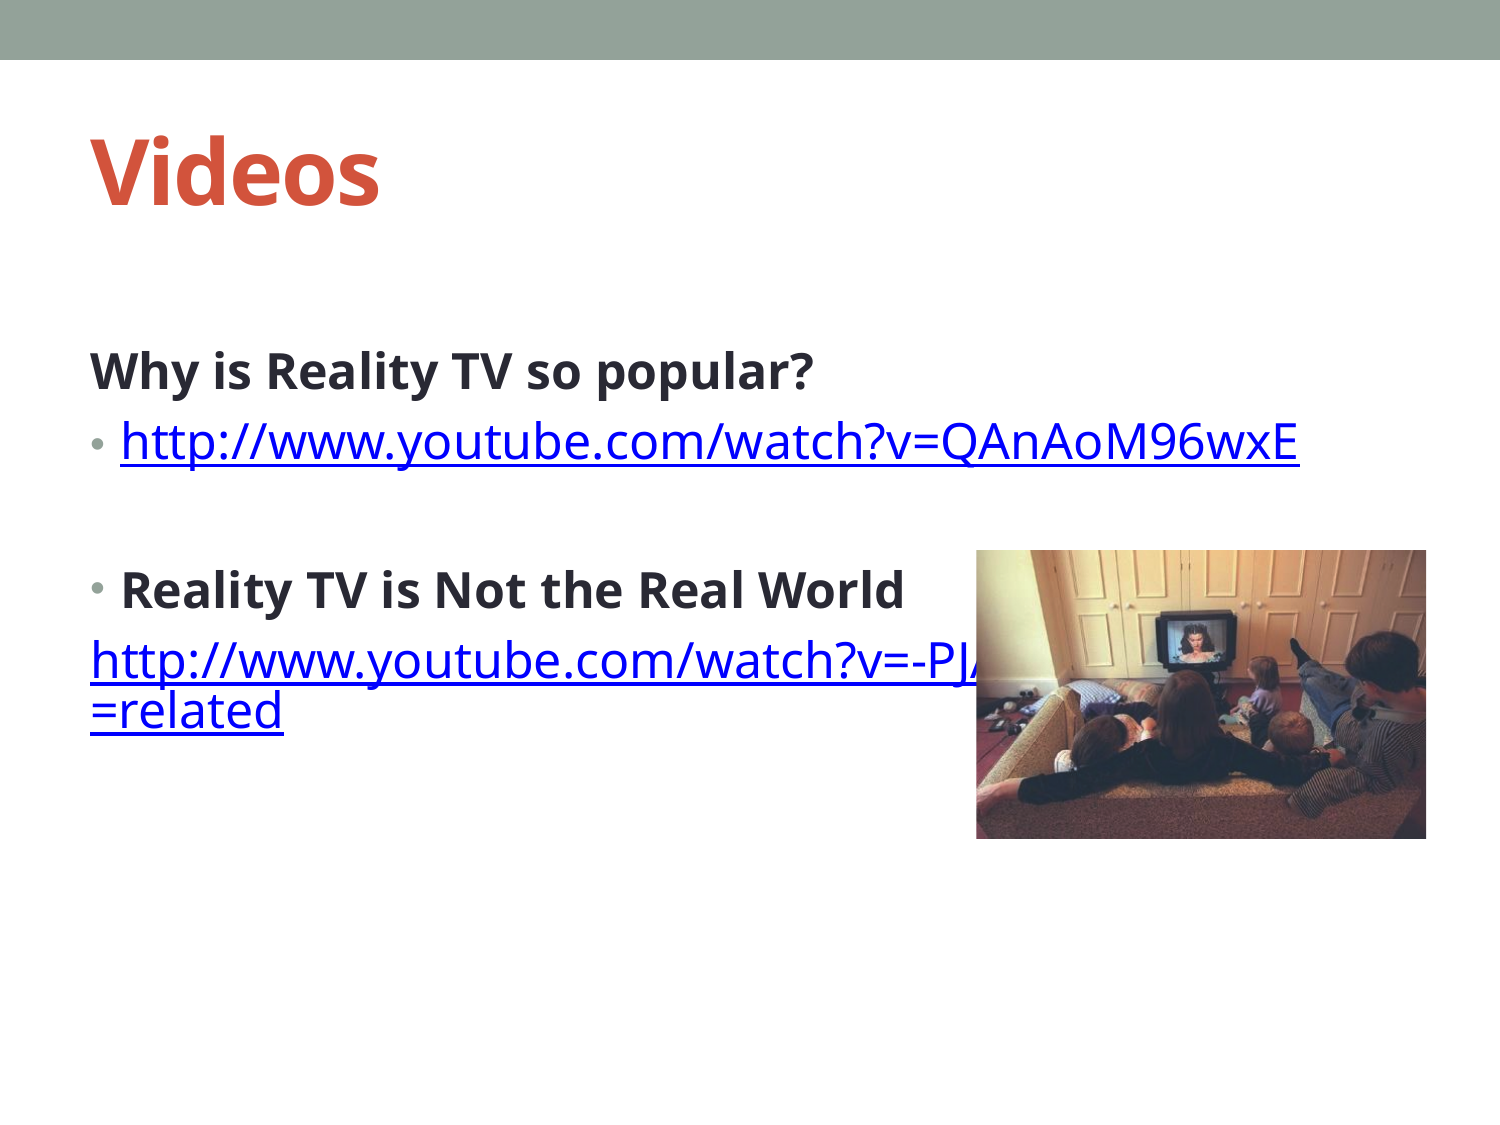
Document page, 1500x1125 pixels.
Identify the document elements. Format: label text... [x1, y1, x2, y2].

title Videos [75, 87, 1425, 250]
list Why is Reality TV so popular? http://www.youtube.com/watch?v=QAnAoM96wxE Reality TV is Not the Real World http://www.youtube.com/watch?v=-PJA27h6ETc&feature=related [75, 262, 1425, 1063]
picture [975, 550, 1427, 839]
